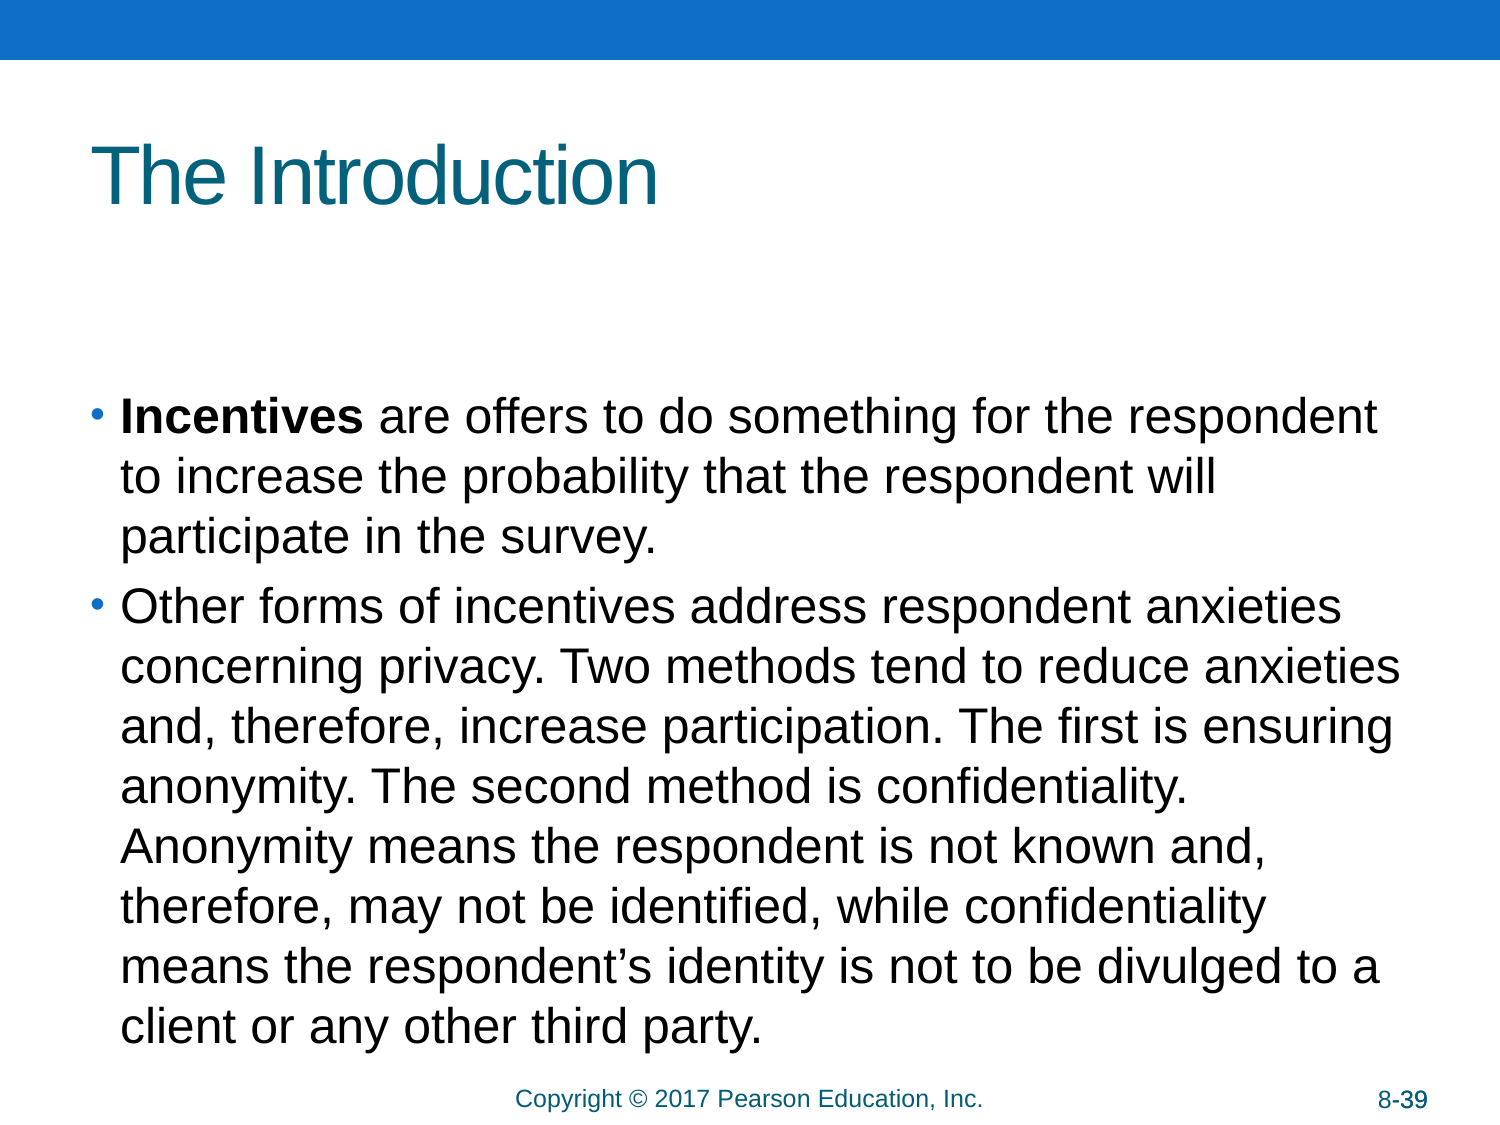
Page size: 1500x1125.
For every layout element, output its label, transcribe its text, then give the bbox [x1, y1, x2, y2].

title The Introduction [75, 90, 1425, 253]
list Incentives are offers to do something for the respondent to increase the probability that the respondent will participate in the survey. Other forms of incentives address respondent anxieties concerning privacy. Two methods tend to reduce anxieties and, therefore, increase participation. The first is ensuring anonymity. The second method is confidentiality. Anonymity means the respondent is not known and, therefore, may not be identified, while confidentiality means the respondent’s identity is not to be divulged to a client or any other third party. [75, 376, 1425, 1125]
